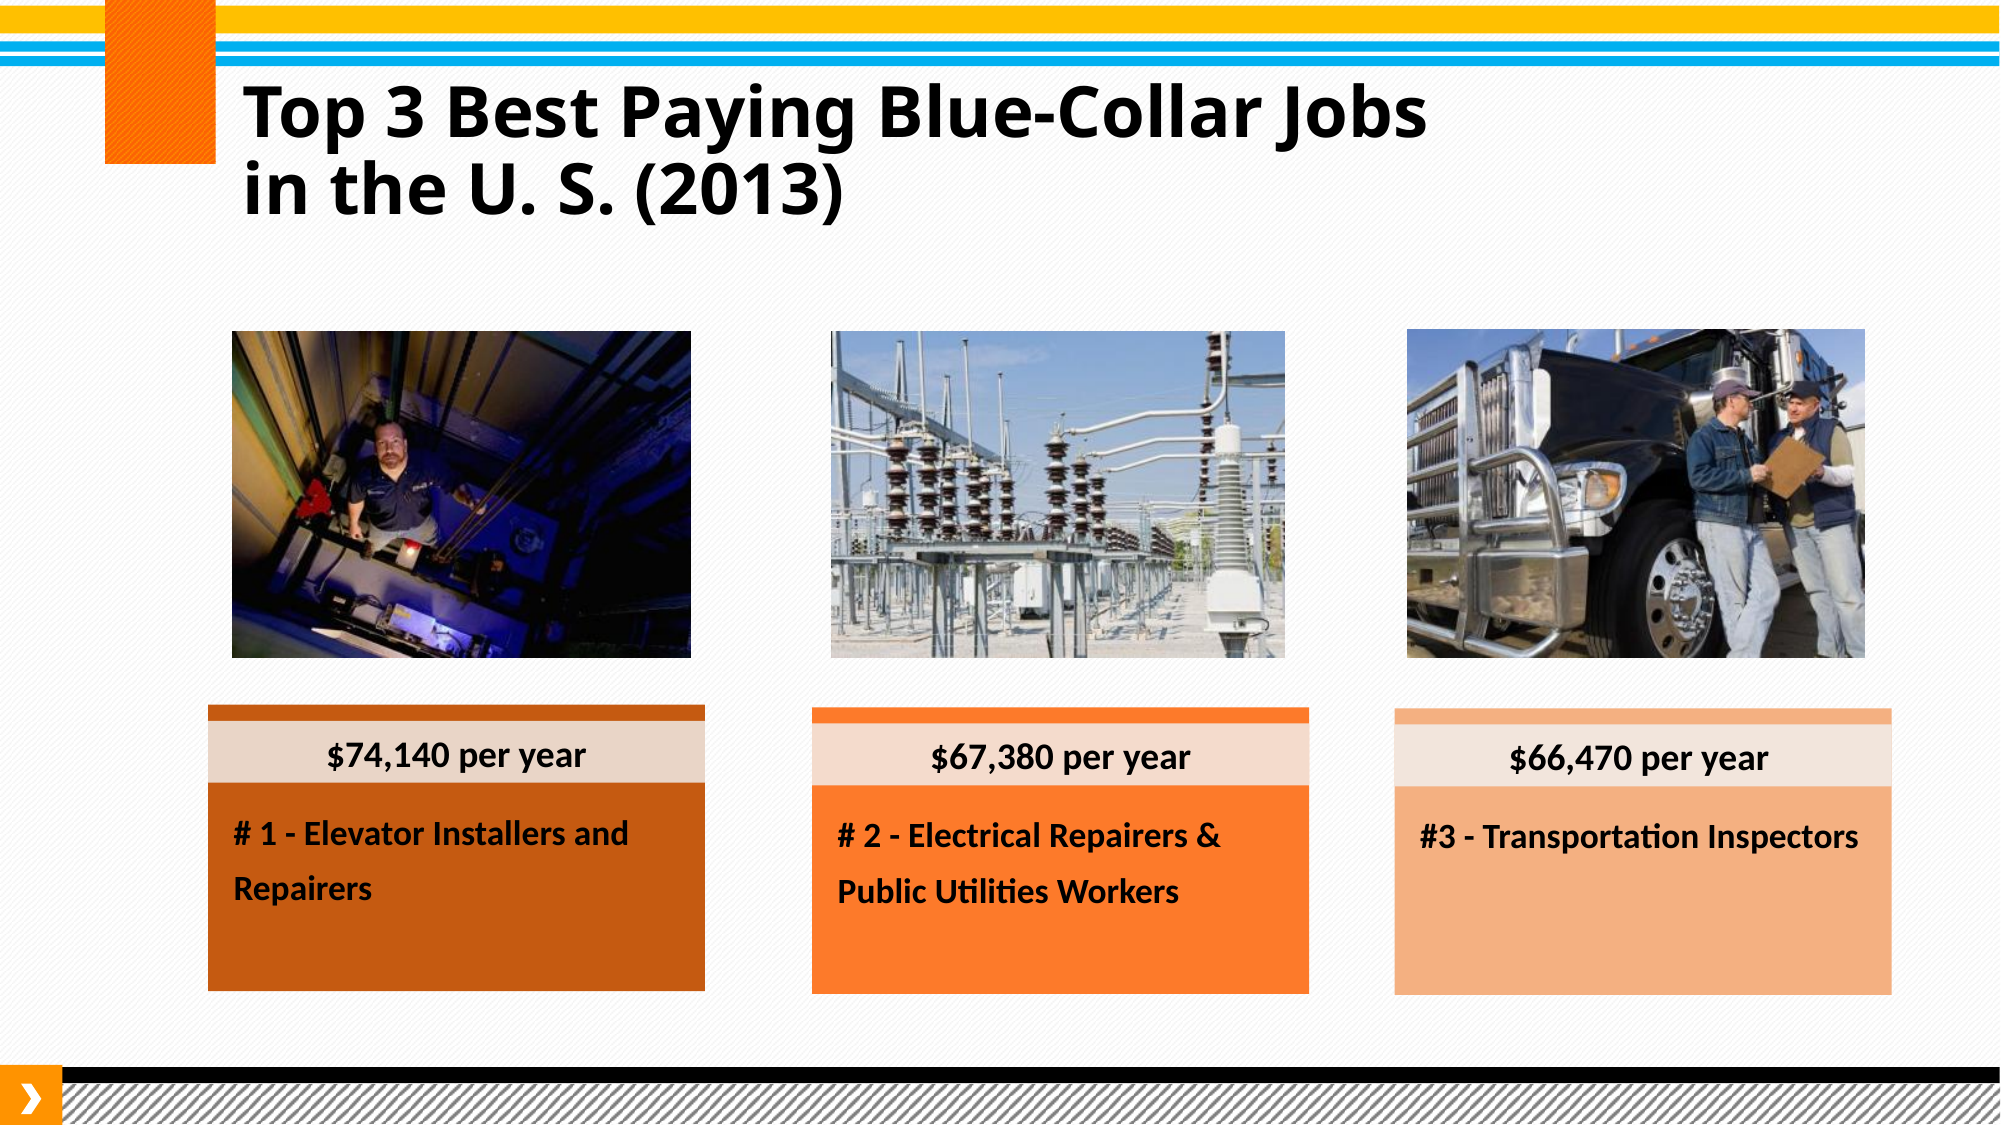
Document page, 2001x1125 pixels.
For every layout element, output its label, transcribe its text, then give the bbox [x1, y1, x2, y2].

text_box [1394, 708, 1892, 995]
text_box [207, 704, 722, 992]
title Top 3 Best Paying Blue-Collar Jobs in the U. S. (2013) [228, 69, 1832, 194]
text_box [811, 707, 1326, 994]
picture [0, 0, 2001, 1125]
